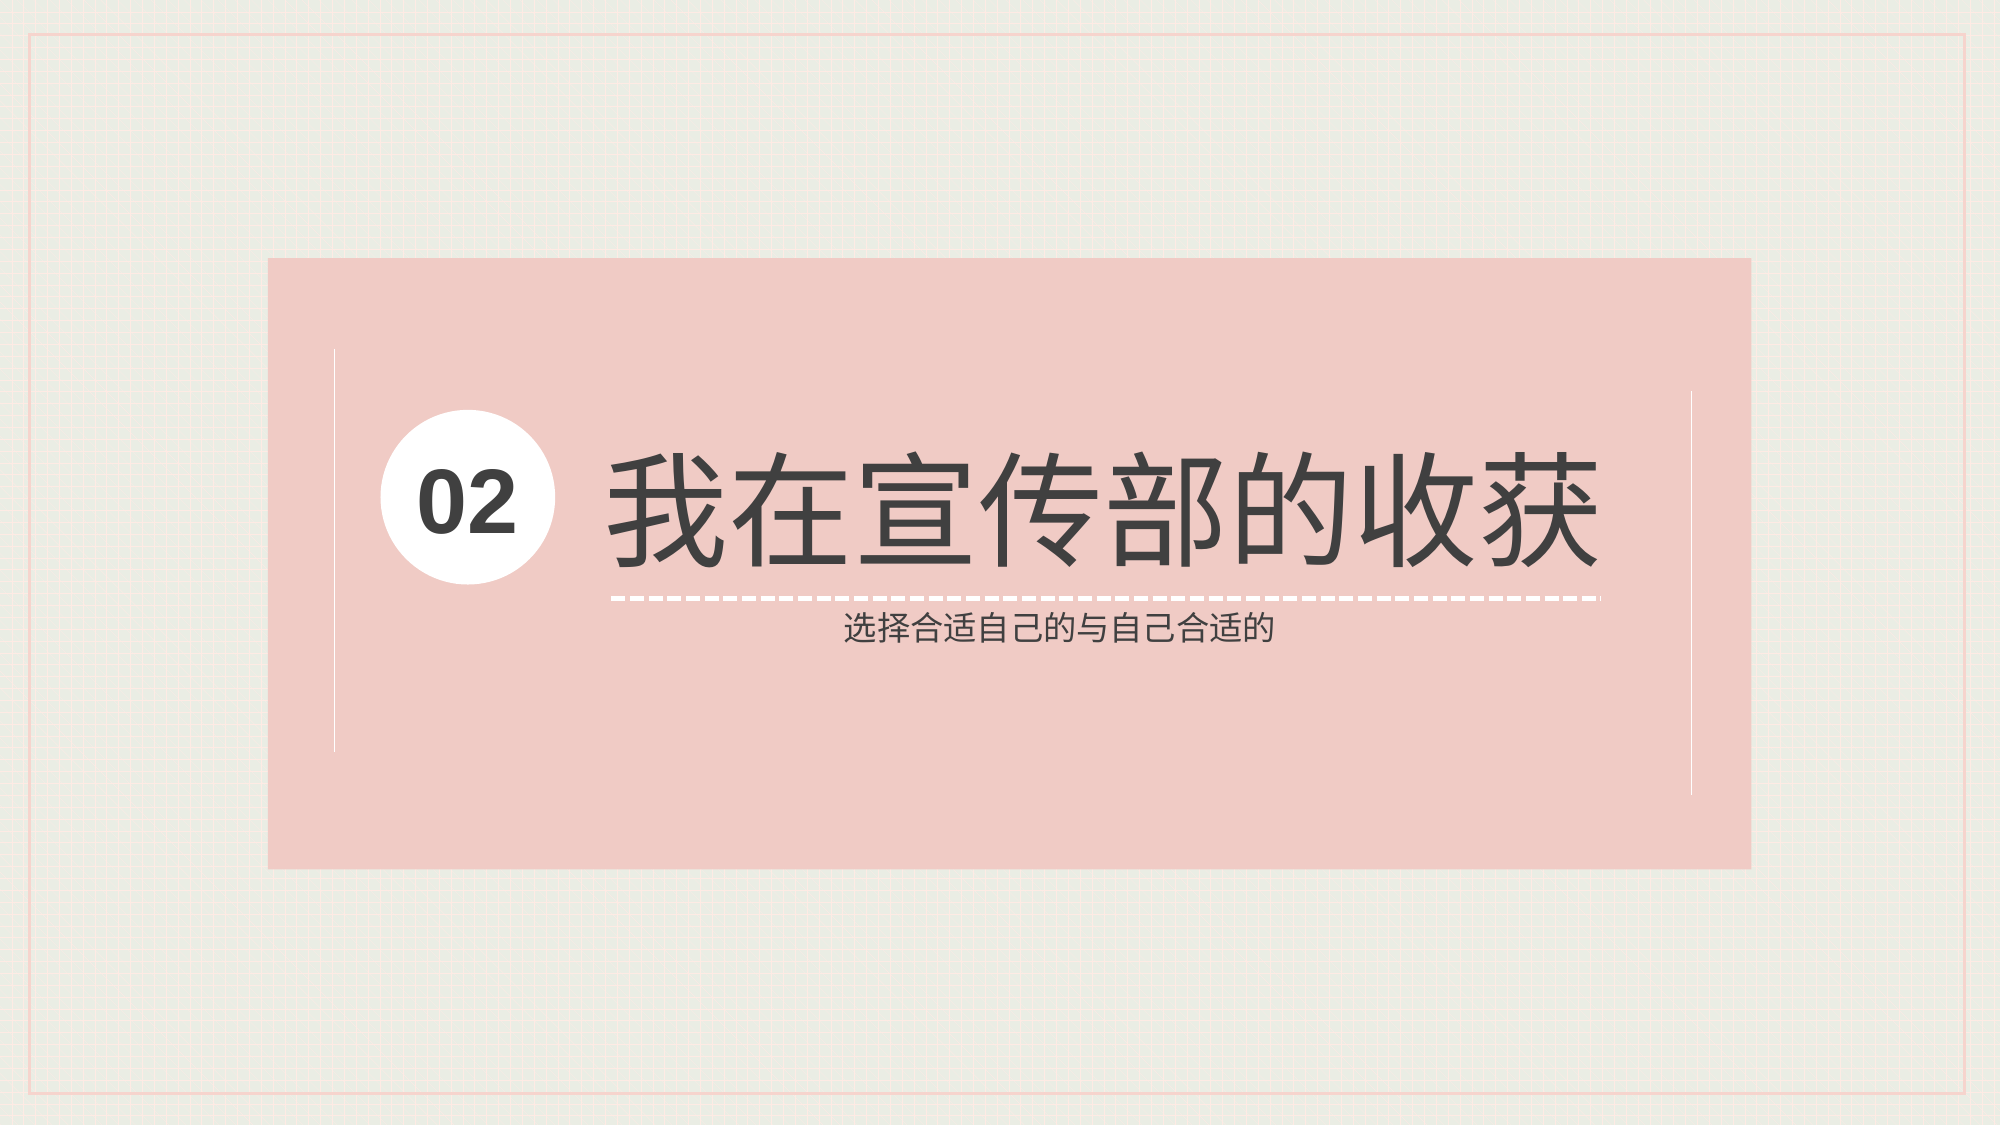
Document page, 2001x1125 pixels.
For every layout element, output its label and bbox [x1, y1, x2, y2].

text_box [589, 425, 1659, 656]
text_box [28, 34, 1966, 1095]
text_box [380, 409, 556, 585]
